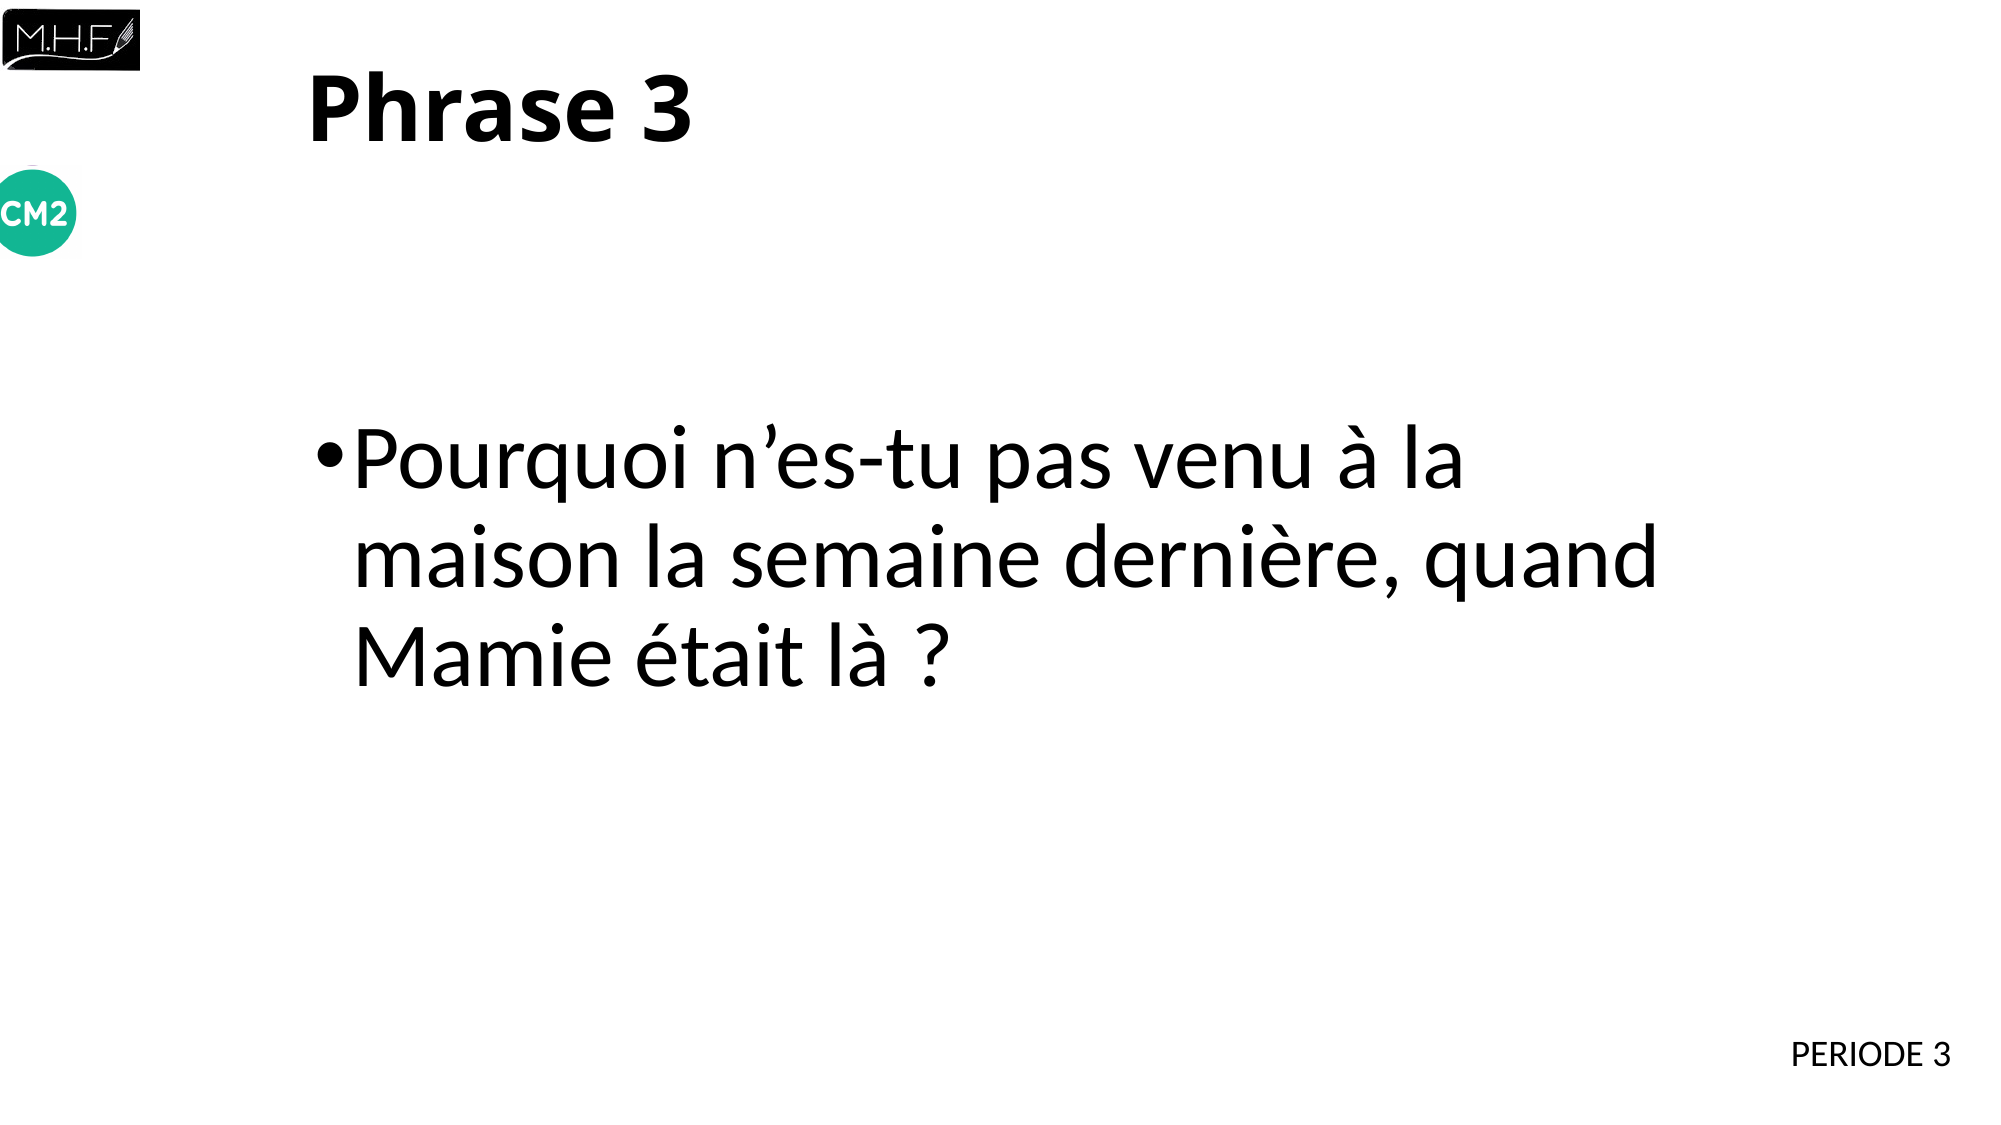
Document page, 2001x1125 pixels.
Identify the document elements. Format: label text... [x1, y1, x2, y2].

picture [0, 7, 140, 74]
title Phrase 3 [290, 3, 1837, 221]
picture [0, 165, 82, 259]
text_box PERIODE 3 [1362, 1021, 1967, 1082]
list Pourquoi n’es-tu pas venu à la maison la semaine dernière, quand Mamie était là ? [299, 401, 1710, 857]
